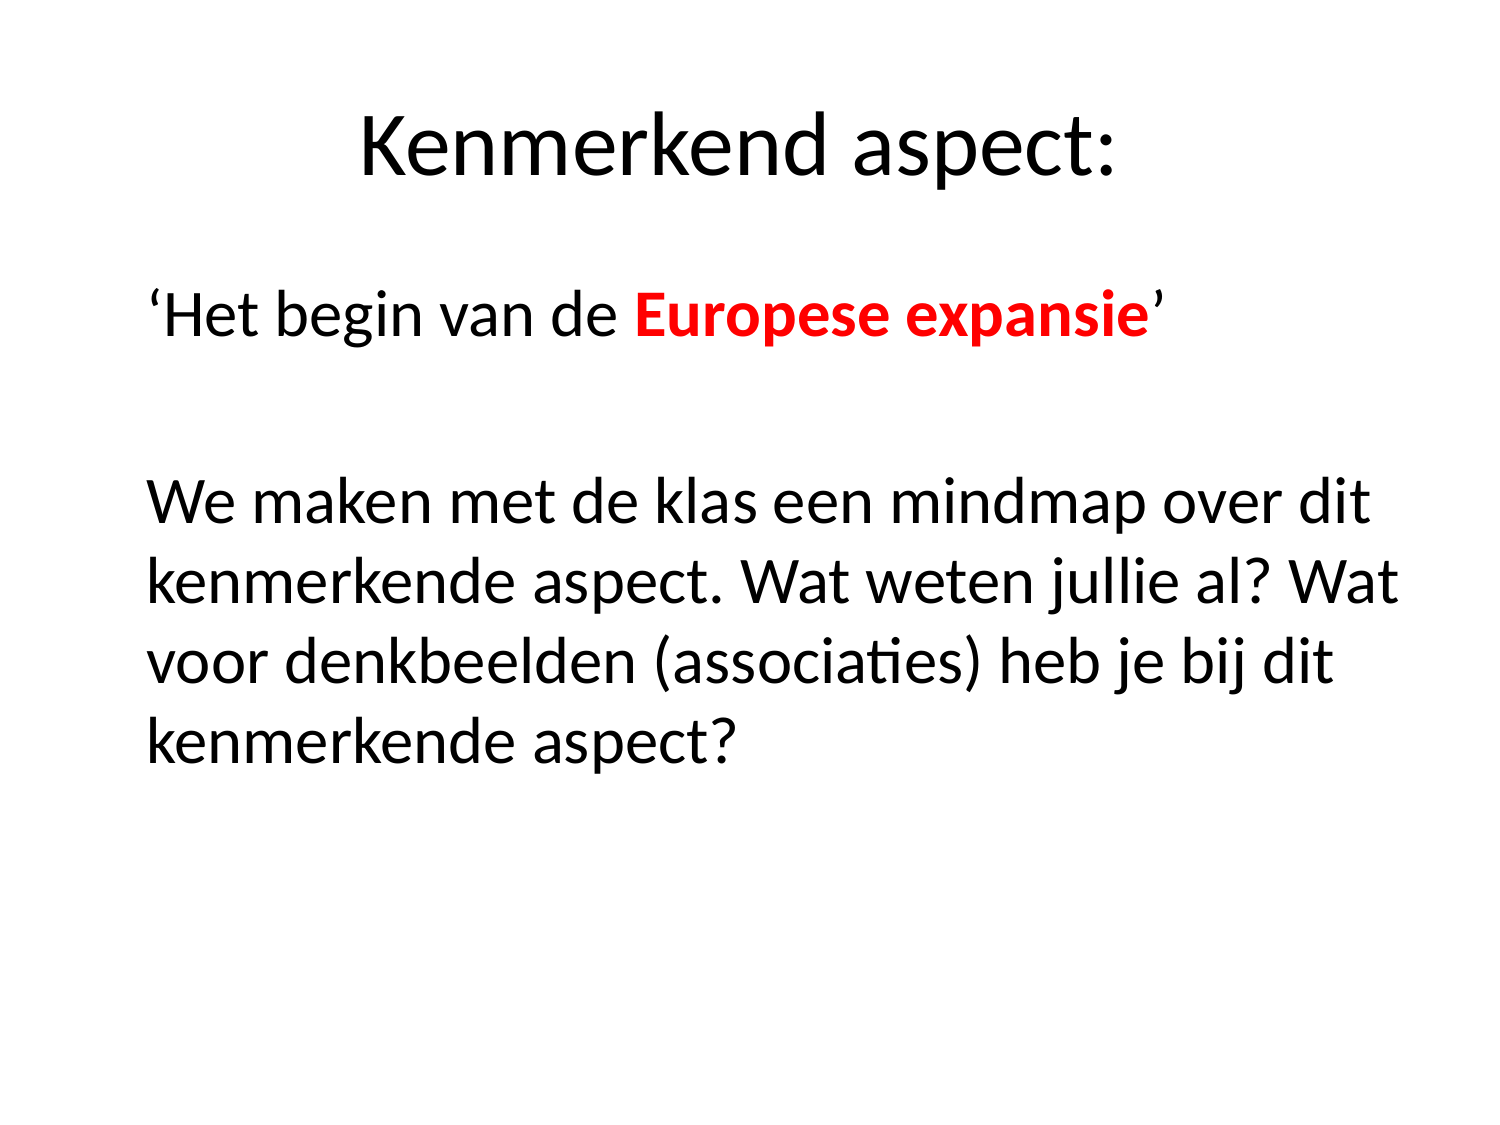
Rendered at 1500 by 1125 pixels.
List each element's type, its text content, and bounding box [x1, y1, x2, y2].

title Kenmerkend aspect: [75, 45, 1425, 233]
list ‘Het begin van de Europese expansie’ We maken met de klas een mindmap over dit kenmerkende aspect. Wat weten jullie al? Wat voor denkbeelden (associaties) heb je bij dit kenmerkende aspect? [75, 262, 1425, 1005]
